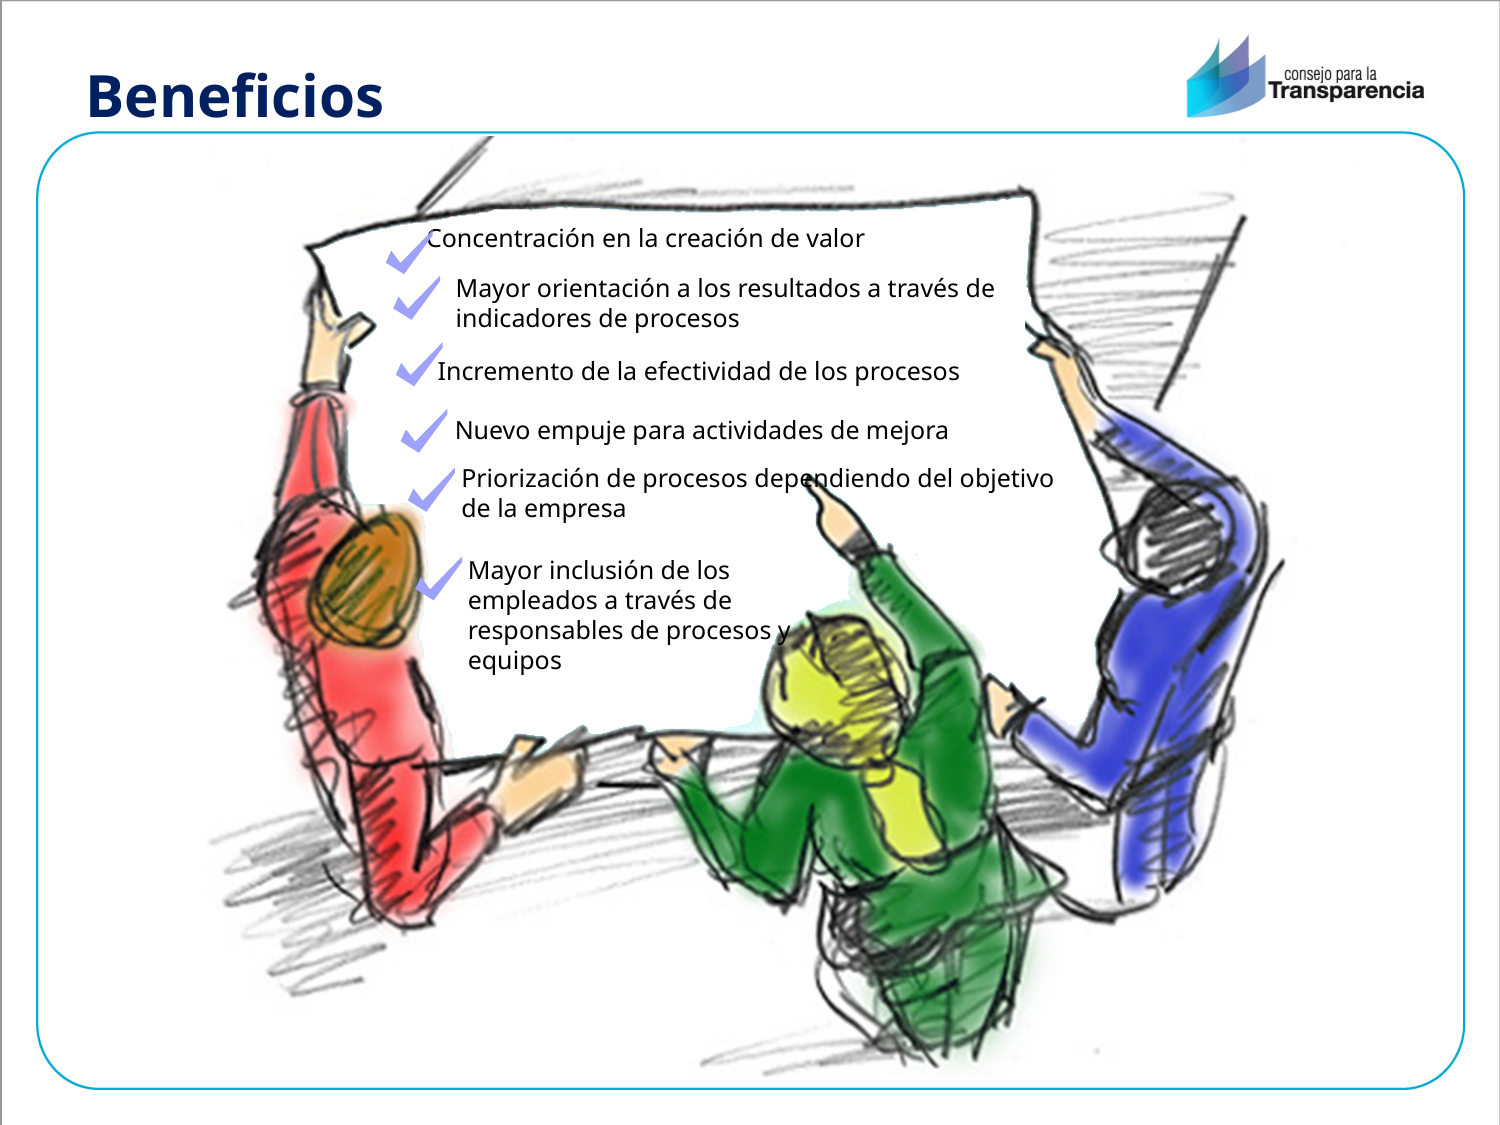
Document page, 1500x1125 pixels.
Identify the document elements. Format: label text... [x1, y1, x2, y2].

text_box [385, 222, 1091, 677]
picture [0, 0, 1500, 1125]
title Beneficios [70, 46, 1480, 141]
